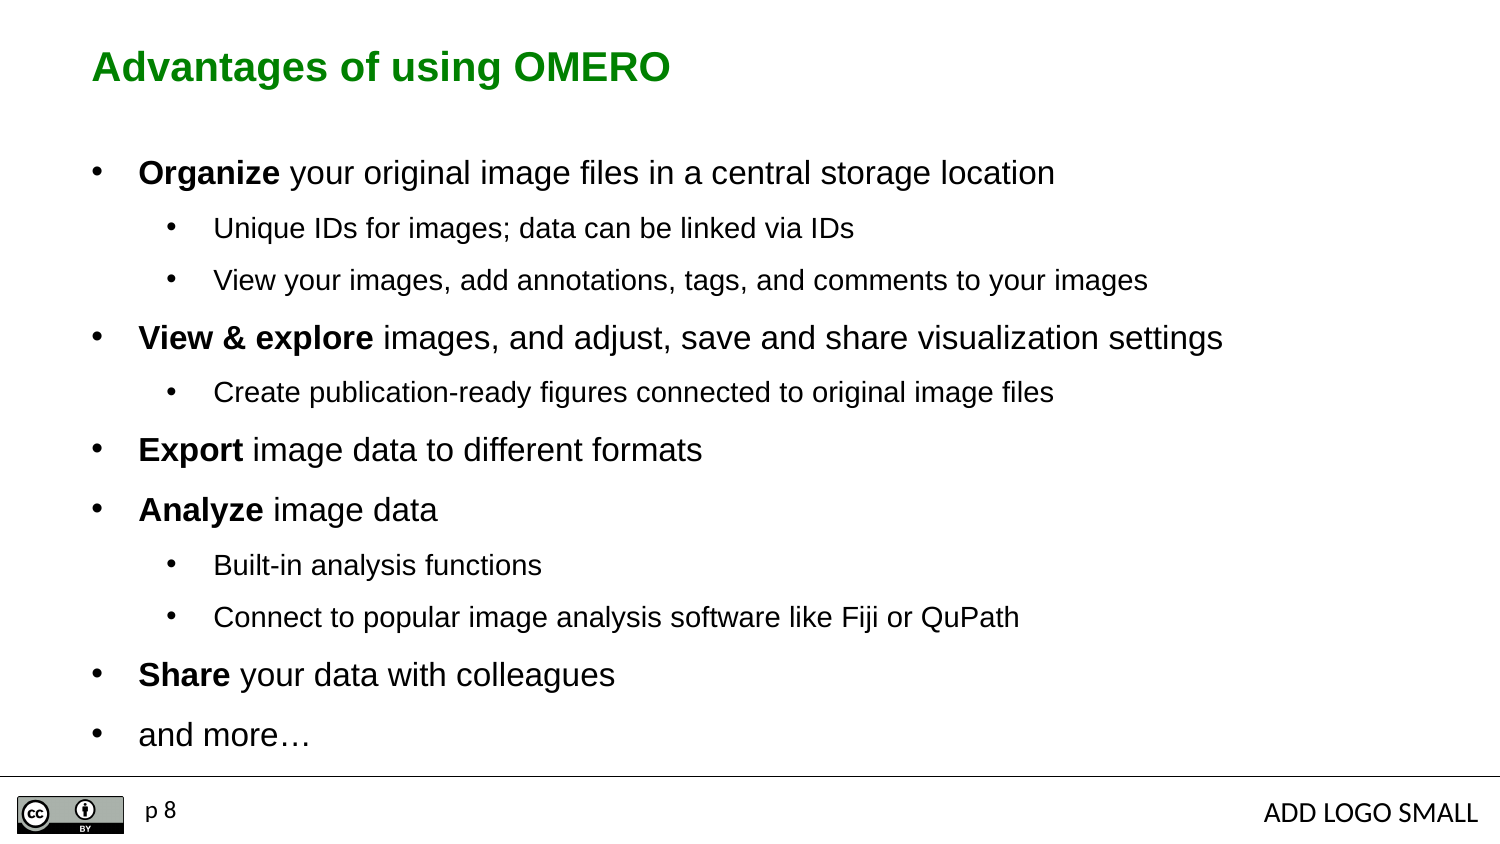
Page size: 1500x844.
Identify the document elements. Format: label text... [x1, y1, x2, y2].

text_box Advantages of using OMERO [76, 32, 1447, 81]
picture [17, 796, 124, 834]
text_box Organize your original image files in a central storage location Unique IDs for images; data can be linked via IDs View your images, add annotations, tags, and comments to your images View & explore images, and adjust, save and share visualization settings Create publication-ready figures connected to original image files Export image data to different formats Analyze image data Built-in analysis functions Connect to popular image analysis software like Fiji or QuPath Share your data with colleagues and more… [76, 124, 1459, 821]
